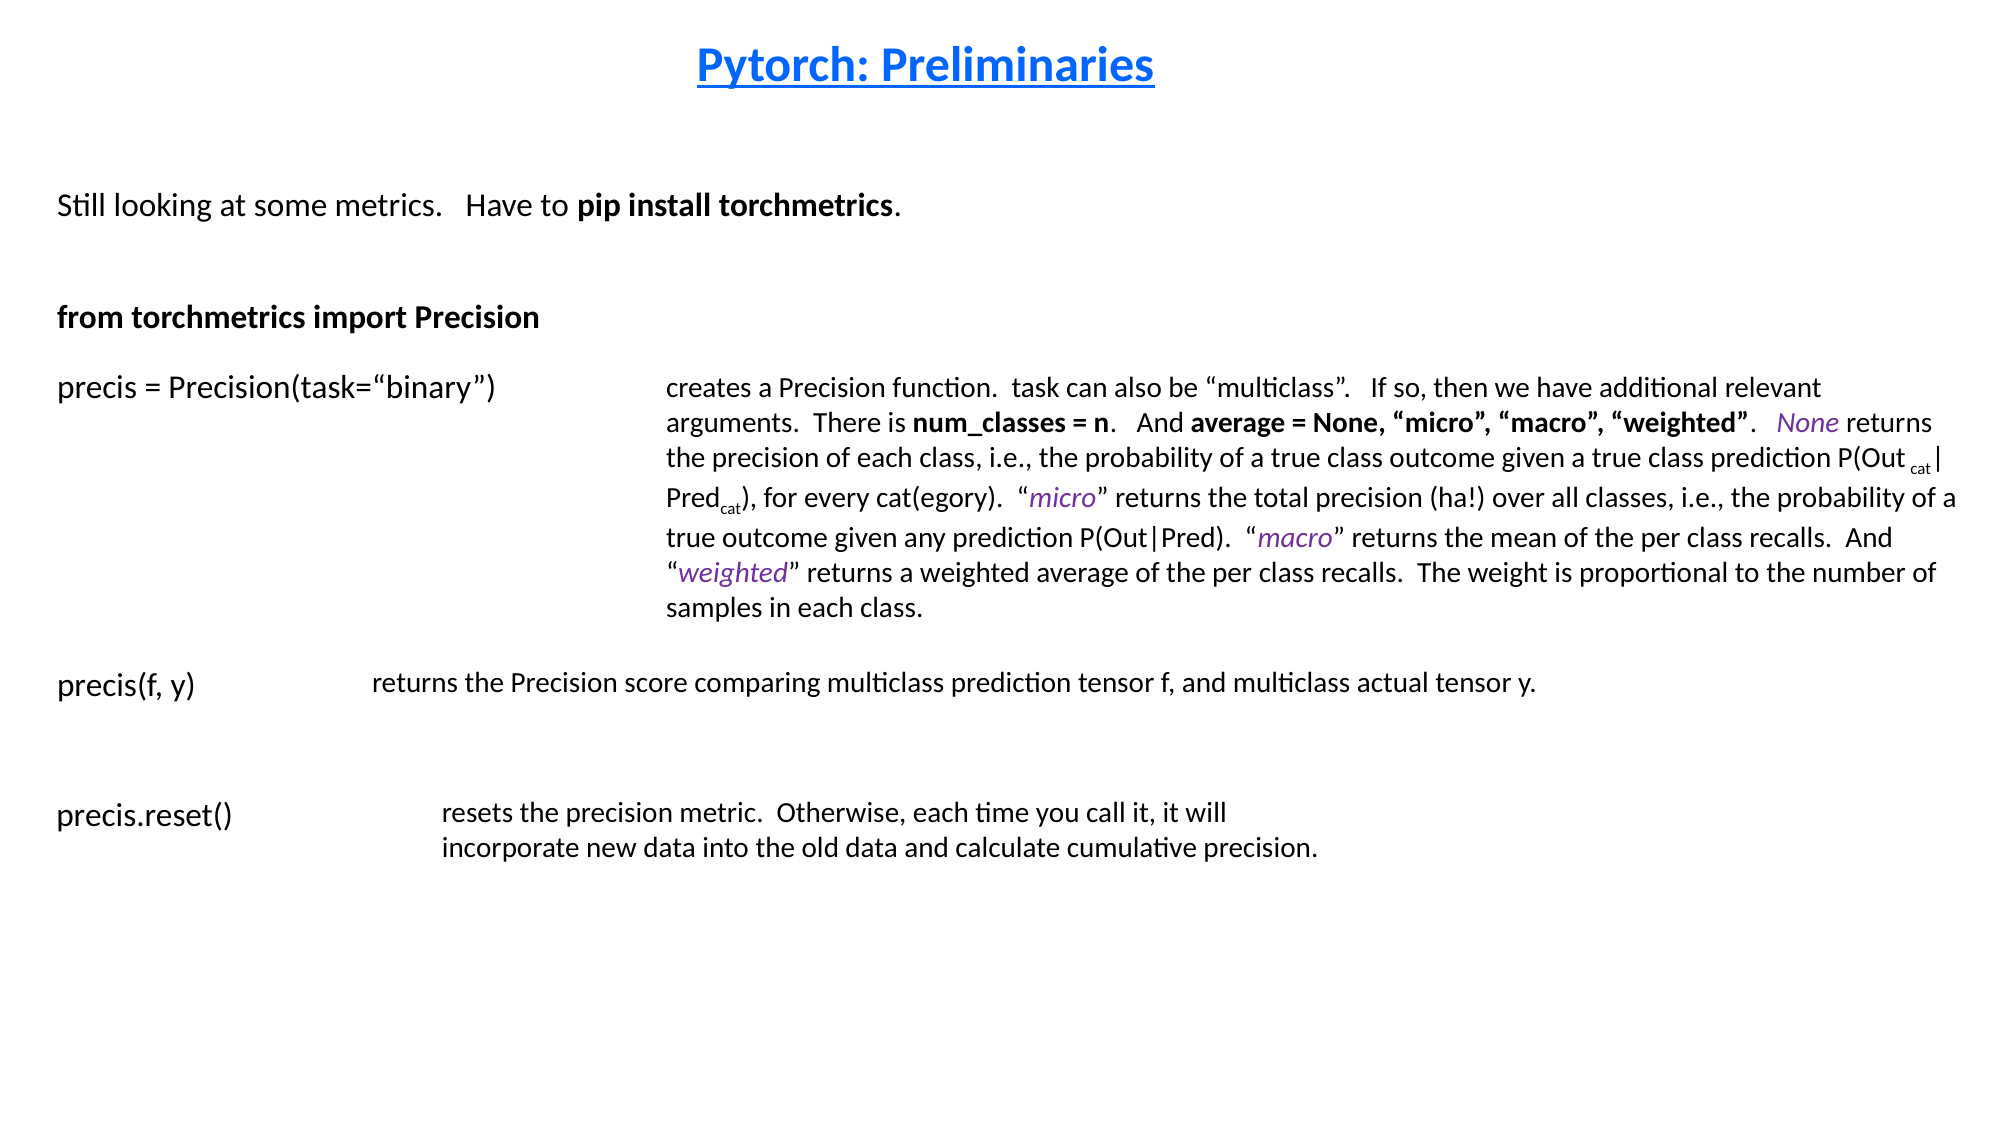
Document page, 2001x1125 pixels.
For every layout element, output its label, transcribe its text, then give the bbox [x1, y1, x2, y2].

text_box Still looking at some metrics. Have to pip install torchmetrics. [42, 176, 1484, 231]
text_box Pytorch: Preliminaries [682, 24, 1170, 100]
text_box from torchmetrics import Precision [42, 288, 586, 343]
text_box precis = Precision(task=“binary”) [42, 358, 514, 413]
text_box precis.reset() [41, 785, 267, 841]
text_box precis(f, y) [42, 655, 216, 711]
text_box returns the Precision score comparing multiclass prediction tensor f, and multiclass actual tensor y. [357, 655, 1586, 706]
text_box resets the precision metric. Otherwise, each time you call it, it will incorporate new data into the old data and calculate cumulative precision. [427, 785, 1362, 871]
text_box creates a Precision function. task can also be “multiclass”. If so, then we have additional relevant arguments. There is num_classes = n. And average = None, “micro”, “macro”, “weighted”. None returns the precision of each class, i.e., the probability of a true class outcome given a true class prediction P(Out cat|Predcat), for every cat(egory). “micro” returns the total precision (ha!) over all classes, i.e., the probability of a true outcome given any prediction P(Out|Pred). “macro” returns the mean of the per class recalls. And “weighted” returns a weighted average of the per class recalls. The weight is proportional to the number of samples in each class. [651, 361, 1973, 631]
